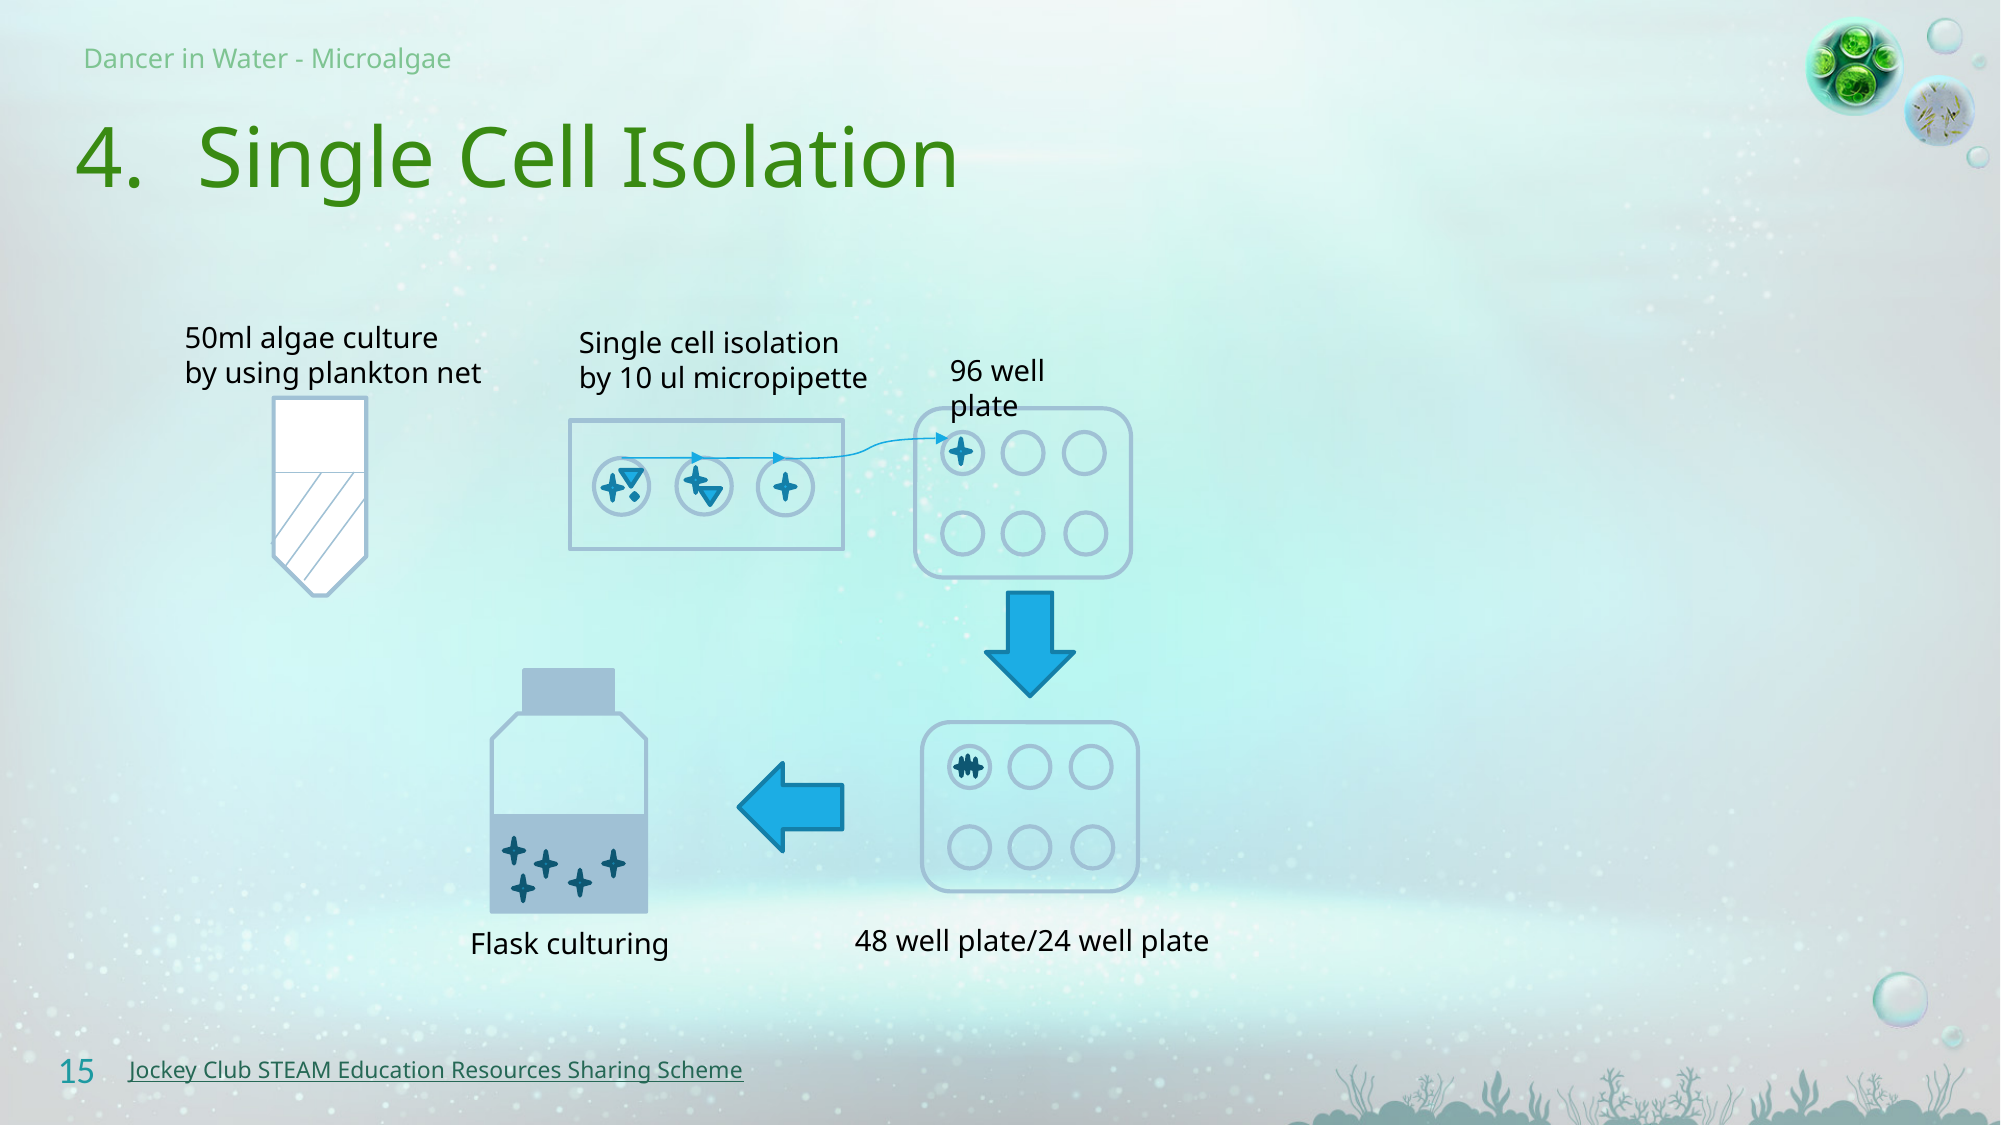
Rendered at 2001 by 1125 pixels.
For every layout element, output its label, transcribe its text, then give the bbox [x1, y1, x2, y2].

picture [0, 0, 2001, 1125]
title Single Cell Isolation [61, 96, 1571, 229]
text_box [169, 311, 1207, 969]
slide_number 15 [35, 1038, 118, 1099]
